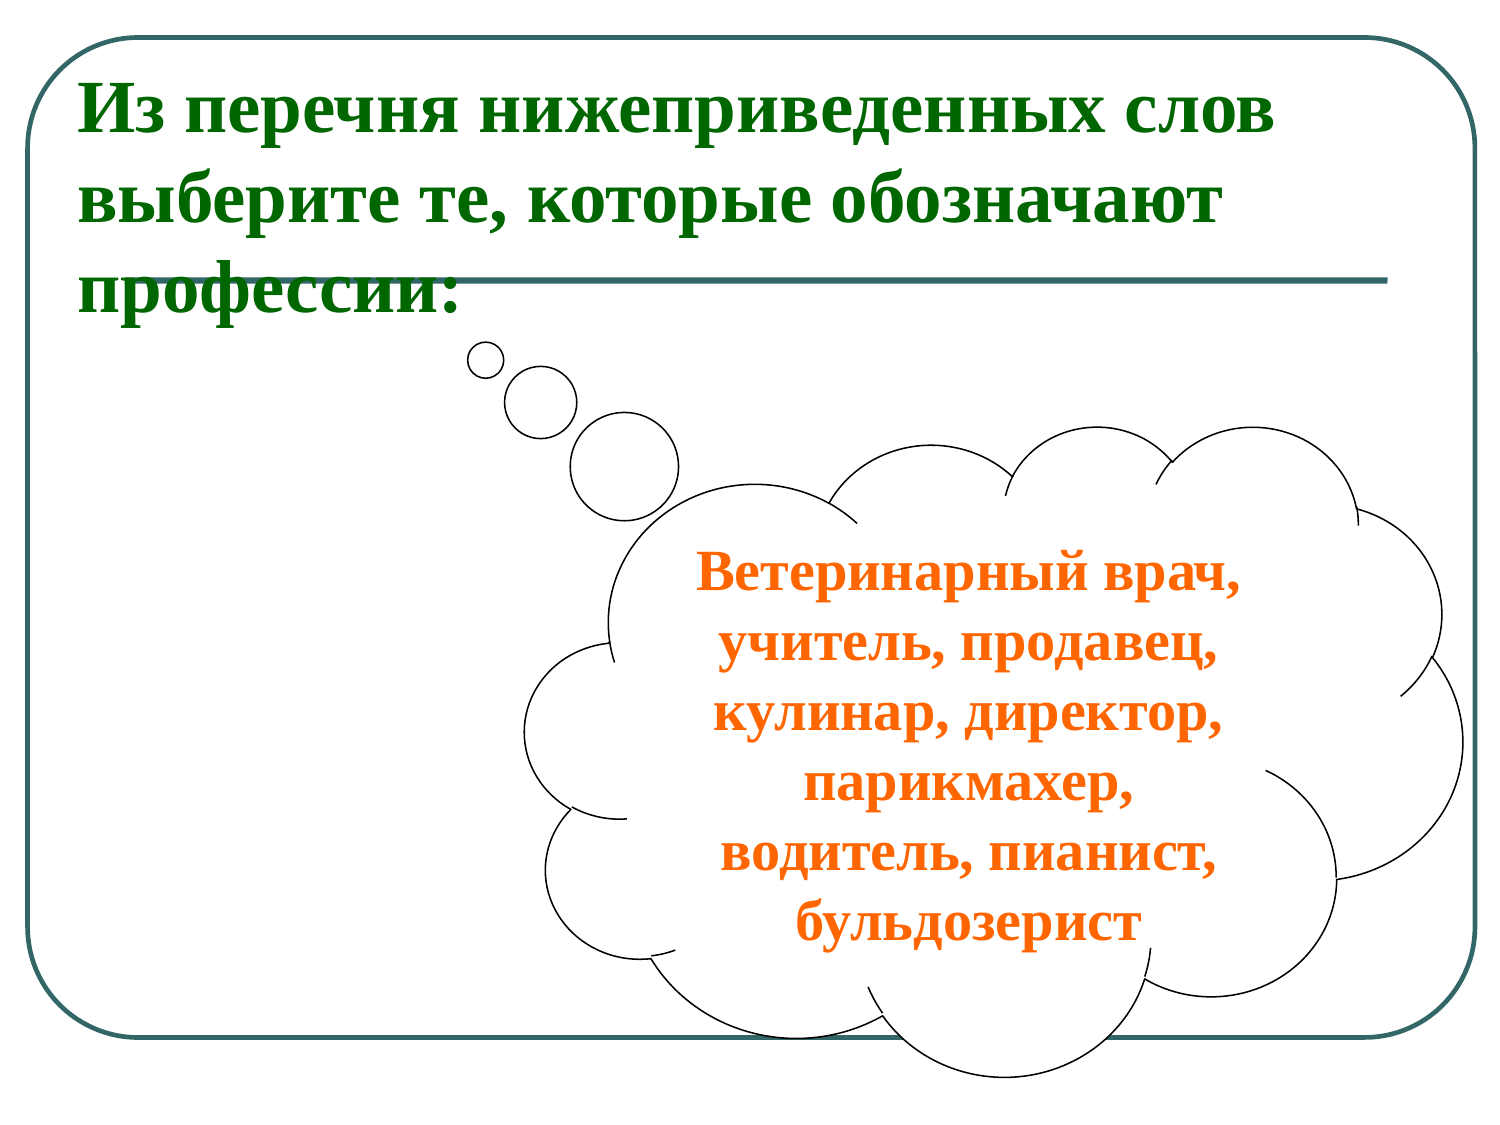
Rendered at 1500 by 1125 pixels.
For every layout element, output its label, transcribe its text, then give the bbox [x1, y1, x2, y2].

text_box Ветеринарный врач, учитель, продавец, кулинар, директор, парикмахер, водитель, пианист, бульдозерист [674, 524, 1263, 960]
text_box Из перечня нижеприведенных слов выберите те, которые обозначают профессии: [62, 49, 1415, 335]
text_box [504, 366, 577, 439]
text_box [524, 427, 1463, 1078]
text_box [570, 412, 679, 521]
text_box [467, 342, 504, 379]
